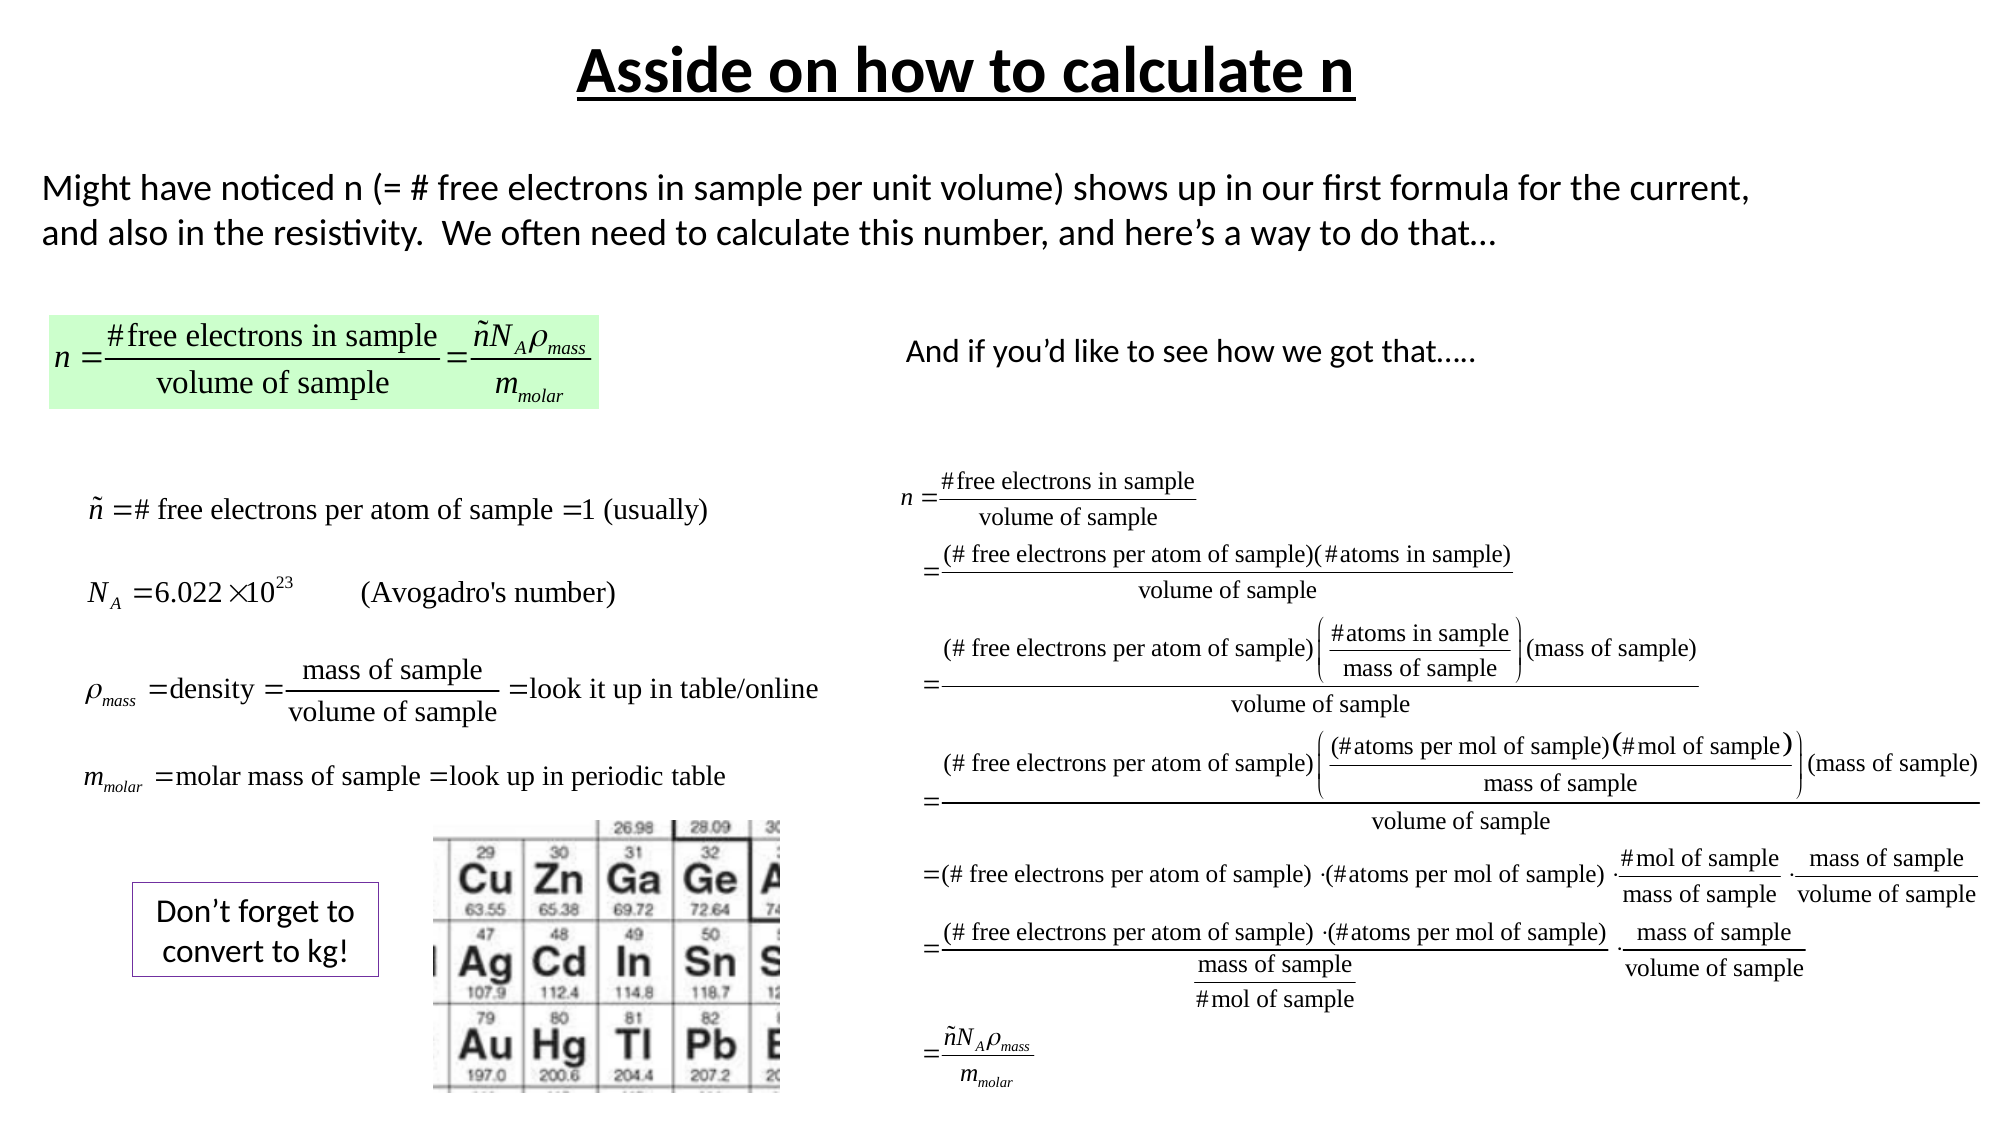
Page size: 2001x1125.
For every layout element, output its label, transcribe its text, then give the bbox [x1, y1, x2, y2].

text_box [79, 756, 732, 799]
text_box Asside on how to calculate n [562, 28, 1408, 131]
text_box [79, 651, 826, 736]
picture [433, 820, 780, 1093]
text_box Don’t forget to convert to kg! [132, 882, 379, 977]
text_box And if you’d like to see how we got that….. [891, 321, 1521, 377]
text_box Might have noticed n (= # free electrons in sample per unit volume) shows up in our first formula for the current, and also in the resistivity. We often need to calculate this number, and here’s a way to do that… [26, 155, 1830, 261]
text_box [84, 492, 714, 533]
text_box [896, 464, 1986, 1093]
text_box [49, 315, 599, 409]
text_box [81, 569, 622, 618]
